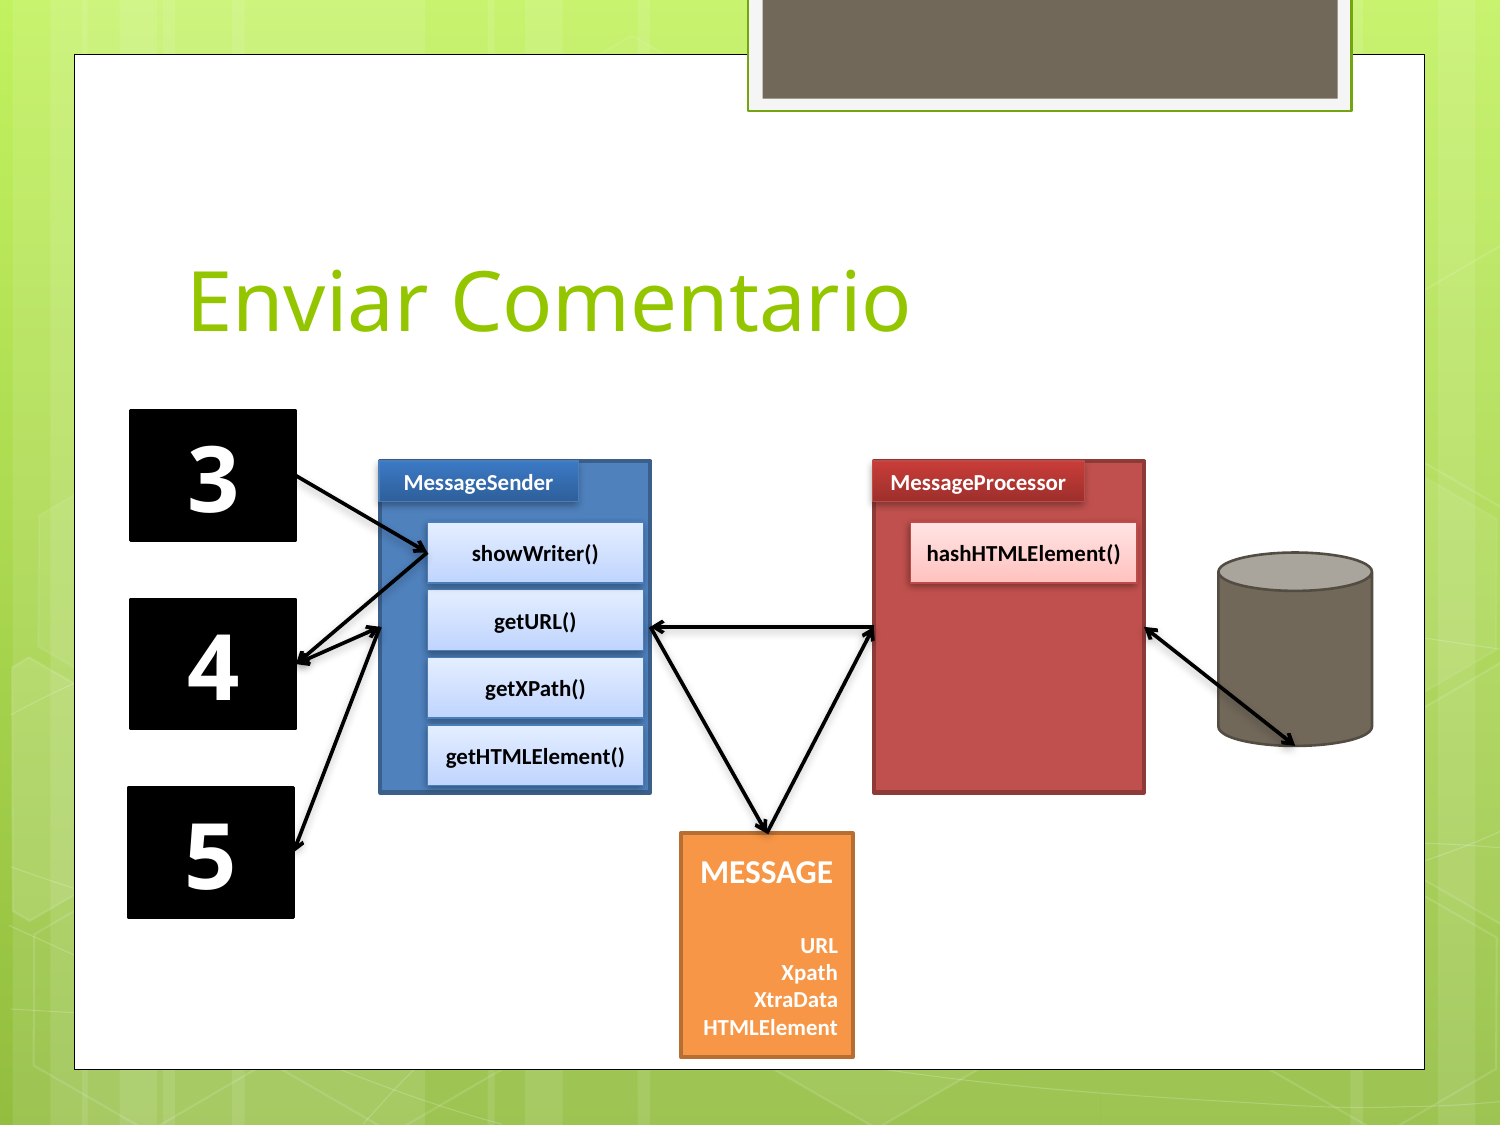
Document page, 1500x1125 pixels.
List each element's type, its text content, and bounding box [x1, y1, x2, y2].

title Enviar Comentario [171, 168, 1324, 357]
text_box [127, 410, 1373, 1057]
